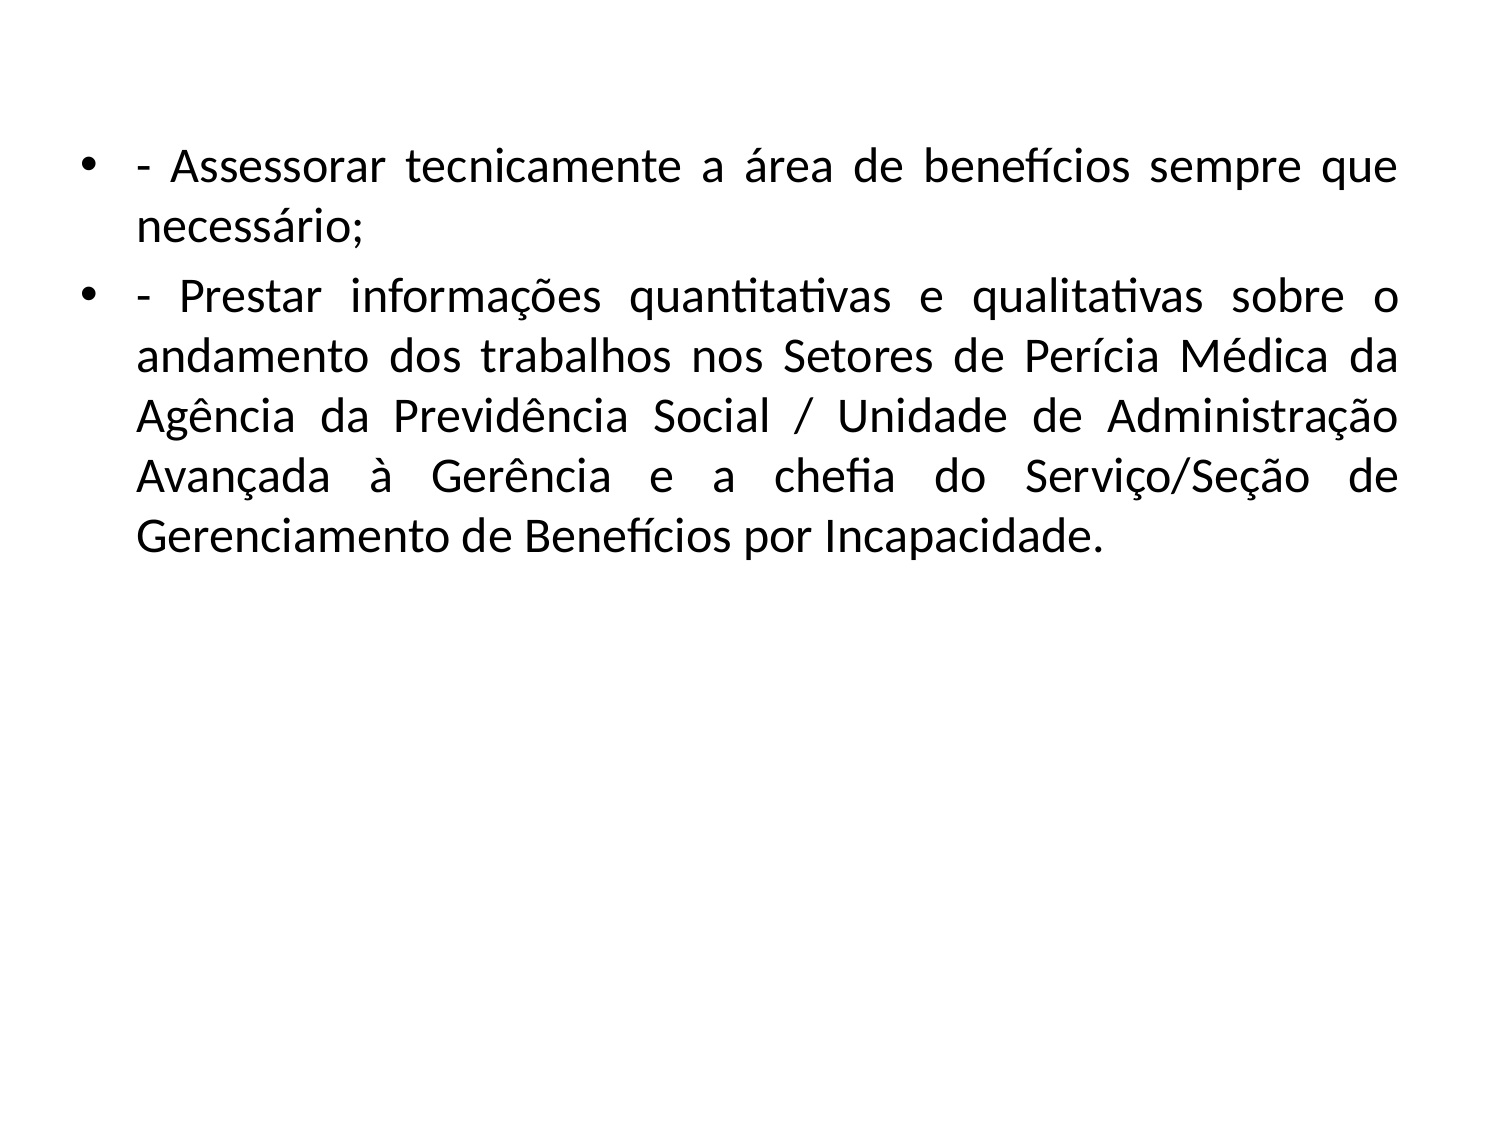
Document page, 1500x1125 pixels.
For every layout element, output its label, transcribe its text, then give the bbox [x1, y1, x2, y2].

list - Assessorar tecnicamente a área de benefícios sempre que necessário; - Prestar informações quantitativas e qualitativas sobre o andamento dos trabalhos nos Setores de Perícia Médica da Agência da Previdência Social / Unidade de Administração Avançada à Gerência e a chefia do Serviço/Seção de Gerenciamento de Benefícios por Incapacidade. [64, 125, 1415, 880]
